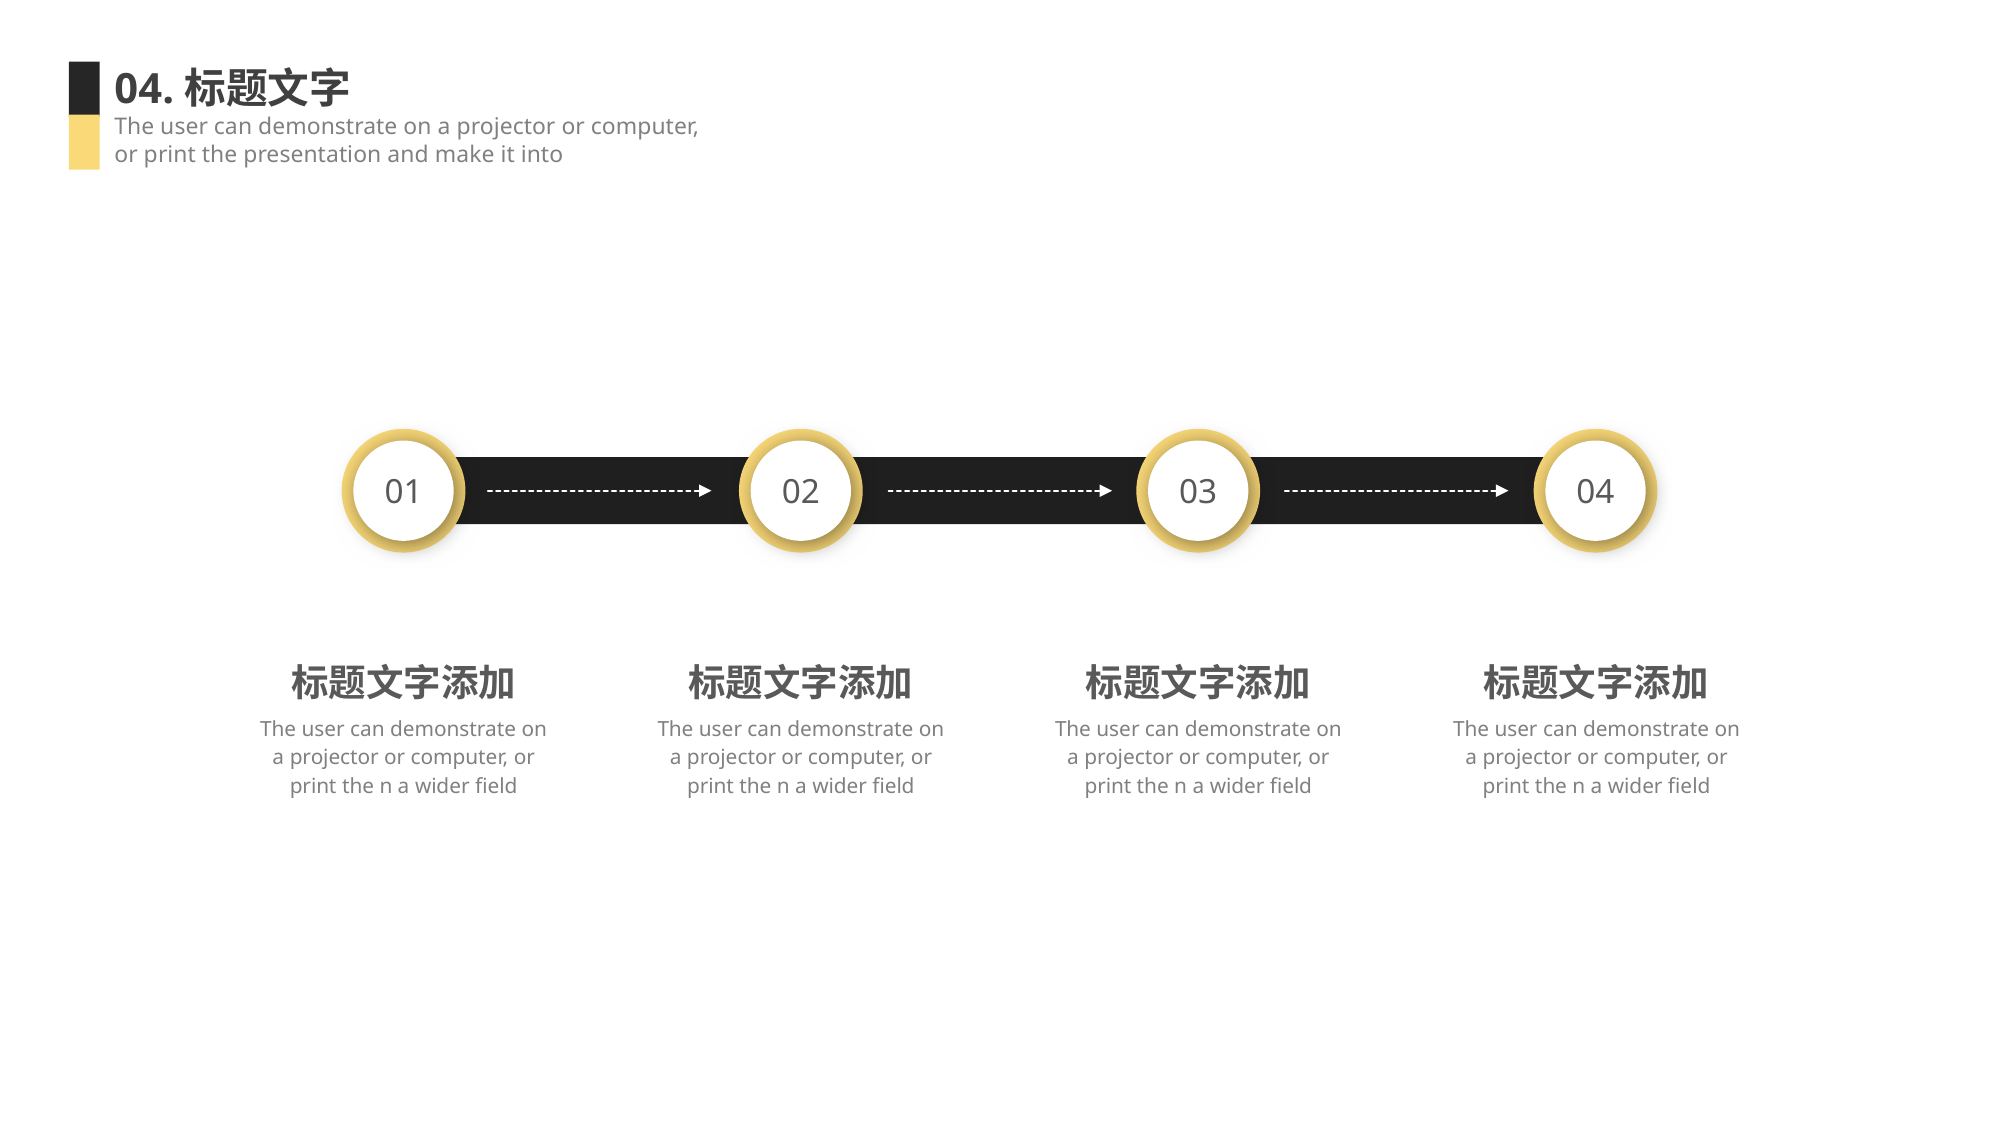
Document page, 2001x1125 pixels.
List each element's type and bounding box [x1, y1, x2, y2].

text_box [616, 642, 985, 807]
text_box [341, 428, 466, 553]
text_box [68, 54, 742, 176]
text_box [863, 456, 1136, 525]
text_box [1136, 428, 1261, 553]
text_box [1261, 456, 1533, 525]
text_box [1412, 642, 1781, 807]
text_box [219, 642, 588, 807]
text_box [1014, 642, 1383, 807]
text_box [466, 456, 738, 525]
text_box [738, 428, 863, 553]
text_box [1533, 428, 1658, 553]
